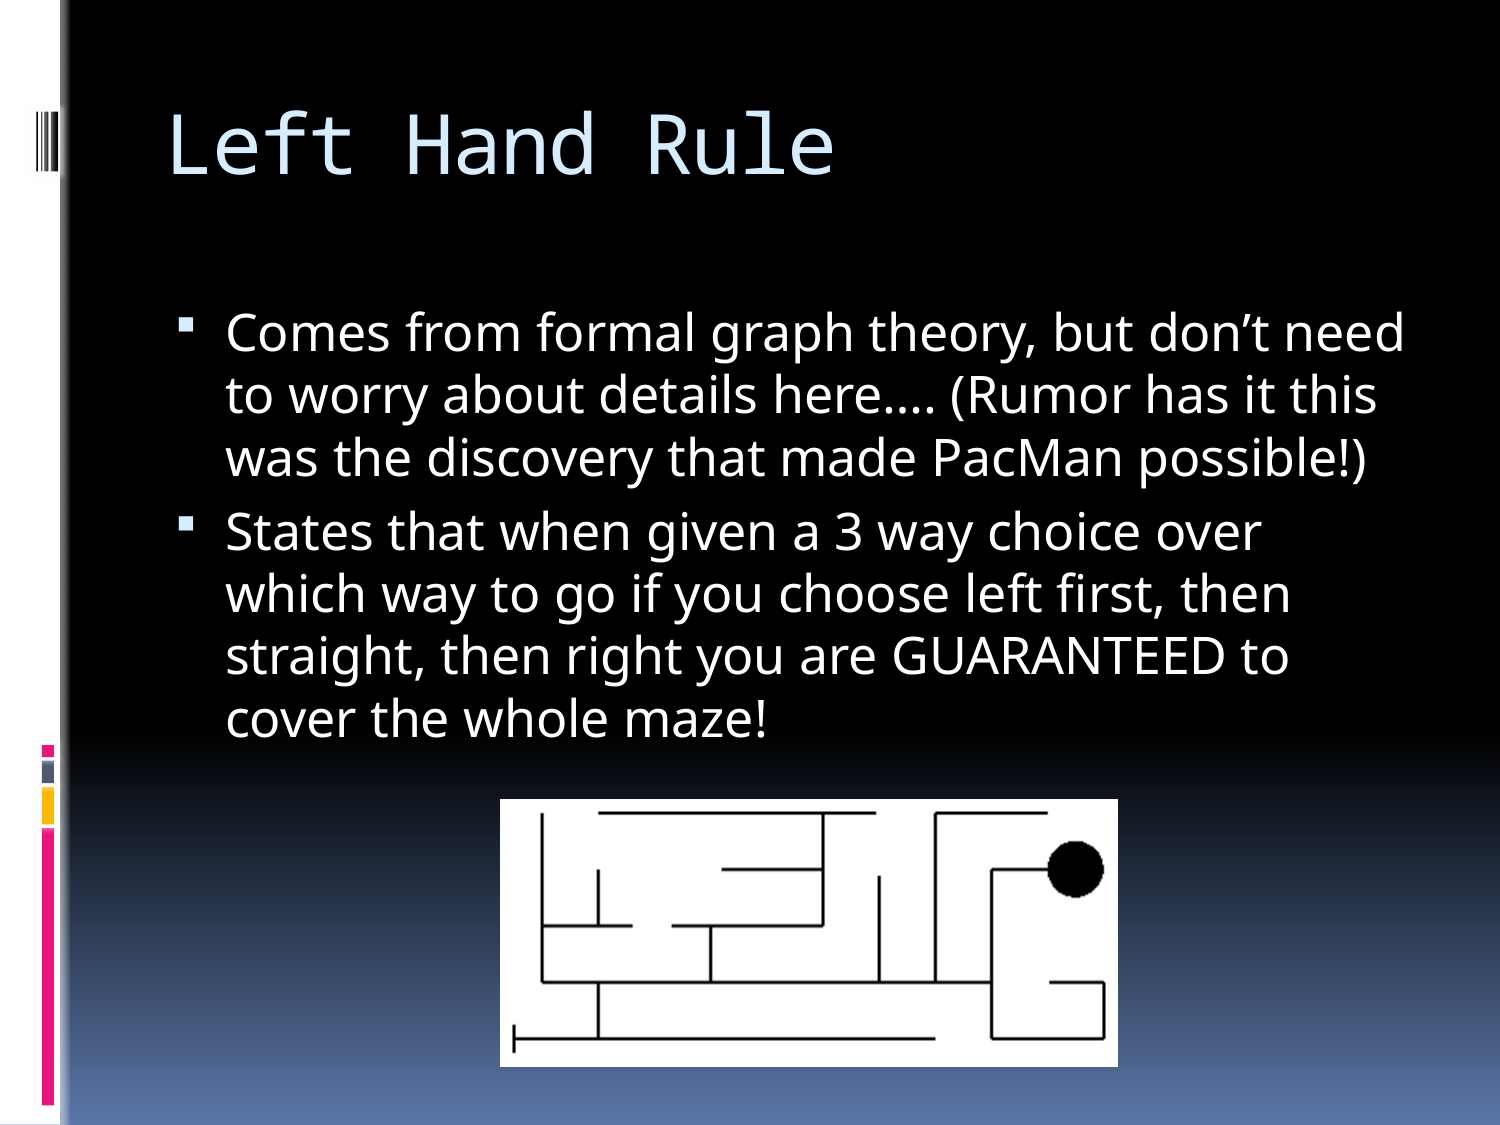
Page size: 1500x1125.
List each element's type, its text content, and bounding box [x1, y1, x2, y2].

picture [499, 799, 1119, 1068]
list Comes from formal graph theory, but don’t need to worry about details here…. (Rumor has it this was the discovery that made PacMan possible!) States that when given a 3 way choice over which way to go if you choose left first, then straight, then right you are GUARANTEED to cover the whole maze! [150, 292, 1425, 800]
title Left Hand Rule [150, 83, 1425, 234]
